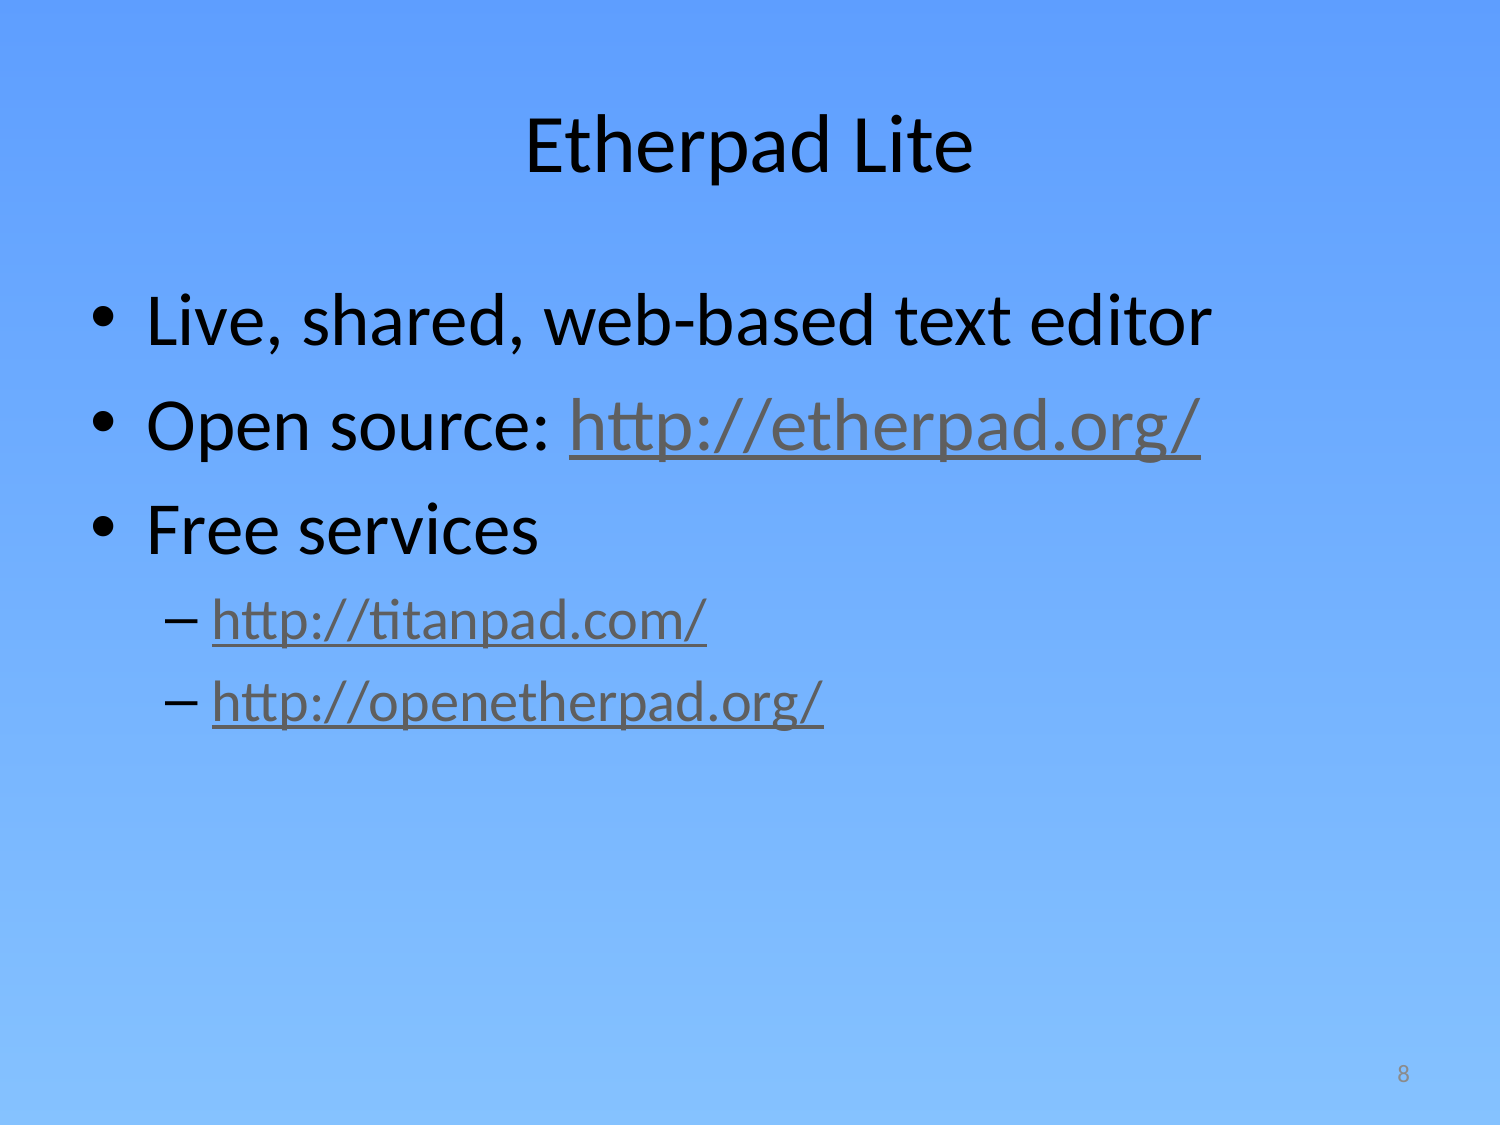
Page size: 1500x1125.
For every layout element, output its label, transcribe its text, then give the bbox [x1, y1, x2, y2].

list Live, shared, web-based text editor Open source: http://etherpad.org/ Free services http://titanpad.com/ http://openetherpad.org/ [74, 262, 1426, 1006]
slide_number 8 [1074, 1042, 1425, 1103]
title Etherpad Lite [74, 44, 1426, 233]
